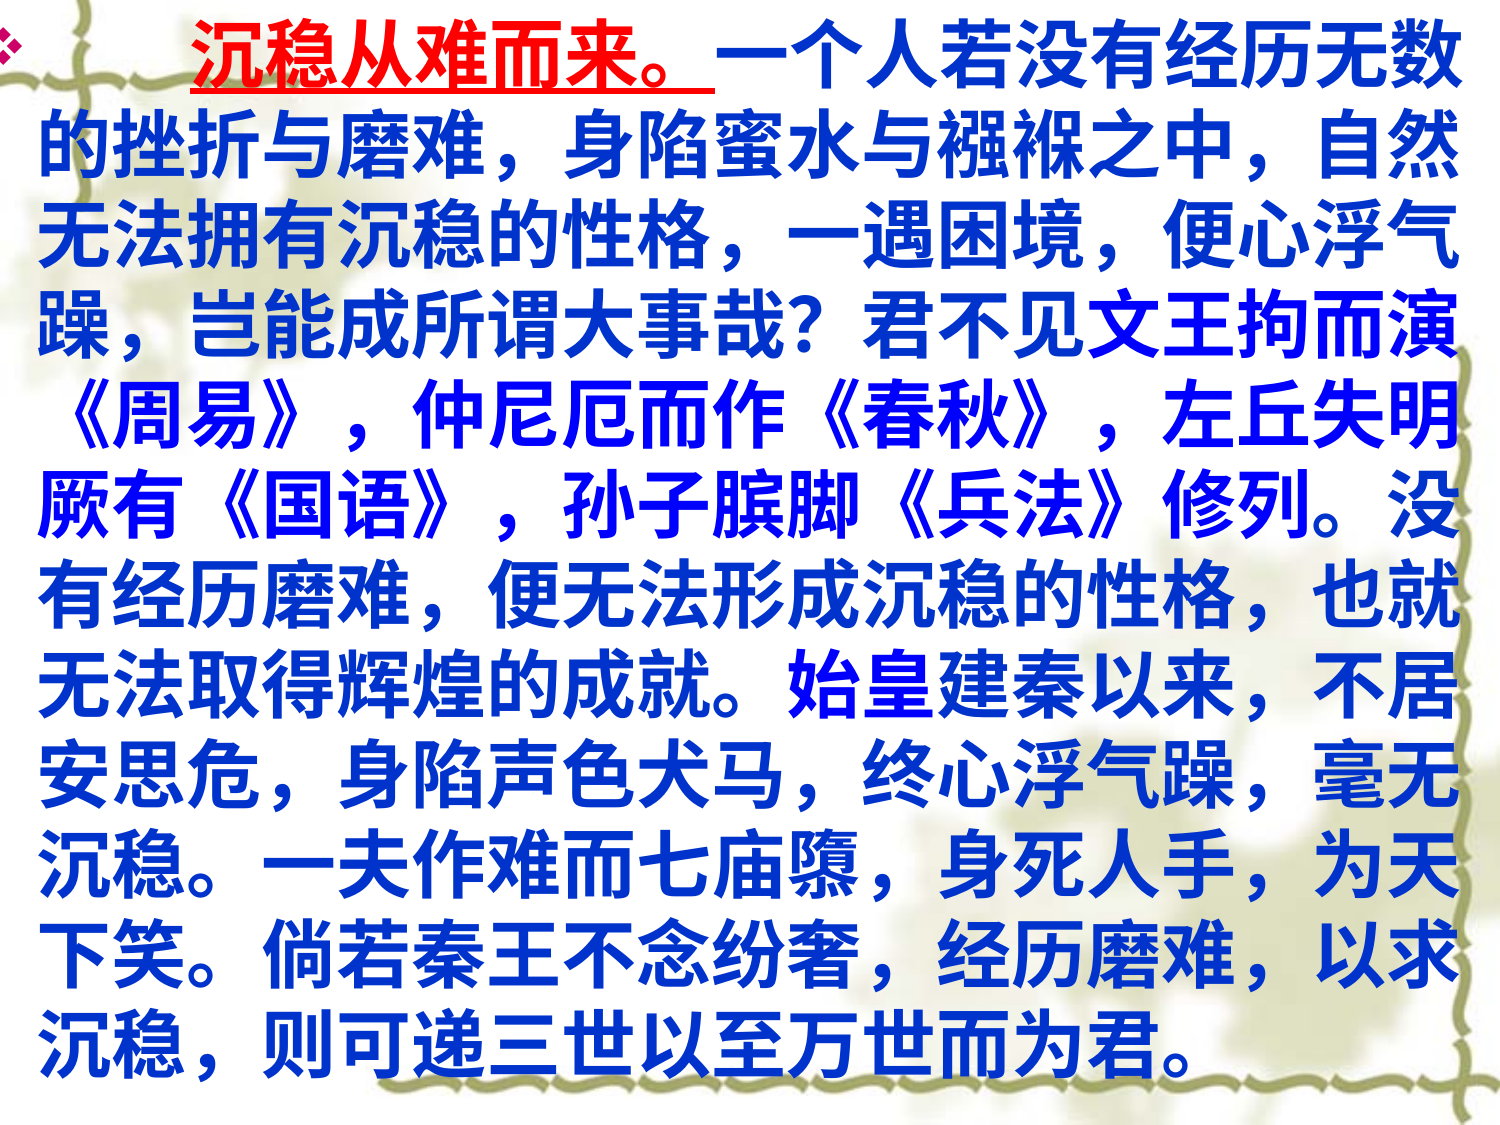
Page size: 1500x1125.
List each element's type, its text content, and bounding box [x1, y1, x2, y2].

list 沉稳从难而来。一个人若没有经历无数的挫折与磨难，身陷蜜水与襁褓之中，自然无法拥有沉稳的性格，一遇困境，便心浮气躁，岂能成所谓大事哉？君不见文王拘而演《周易》，仲尼厄而作《春秋》，左丘失明厥有《国语》，孙子膑脚《兵法》修列。没有经历磨难，便无法形成沉稳的性格，也就无法取得辉煌的成就。始皇建秦以来，不居安思危，身陷声色犬马，终心浮气躁，毫无沉稳。一夫作难而七庙隳，身死人手，为天下笑。倘若秦王不念纷奢，经历磨难，以求沉稳，则可递三世以至万世而为君。 [0, 0, 1500, 1125]
